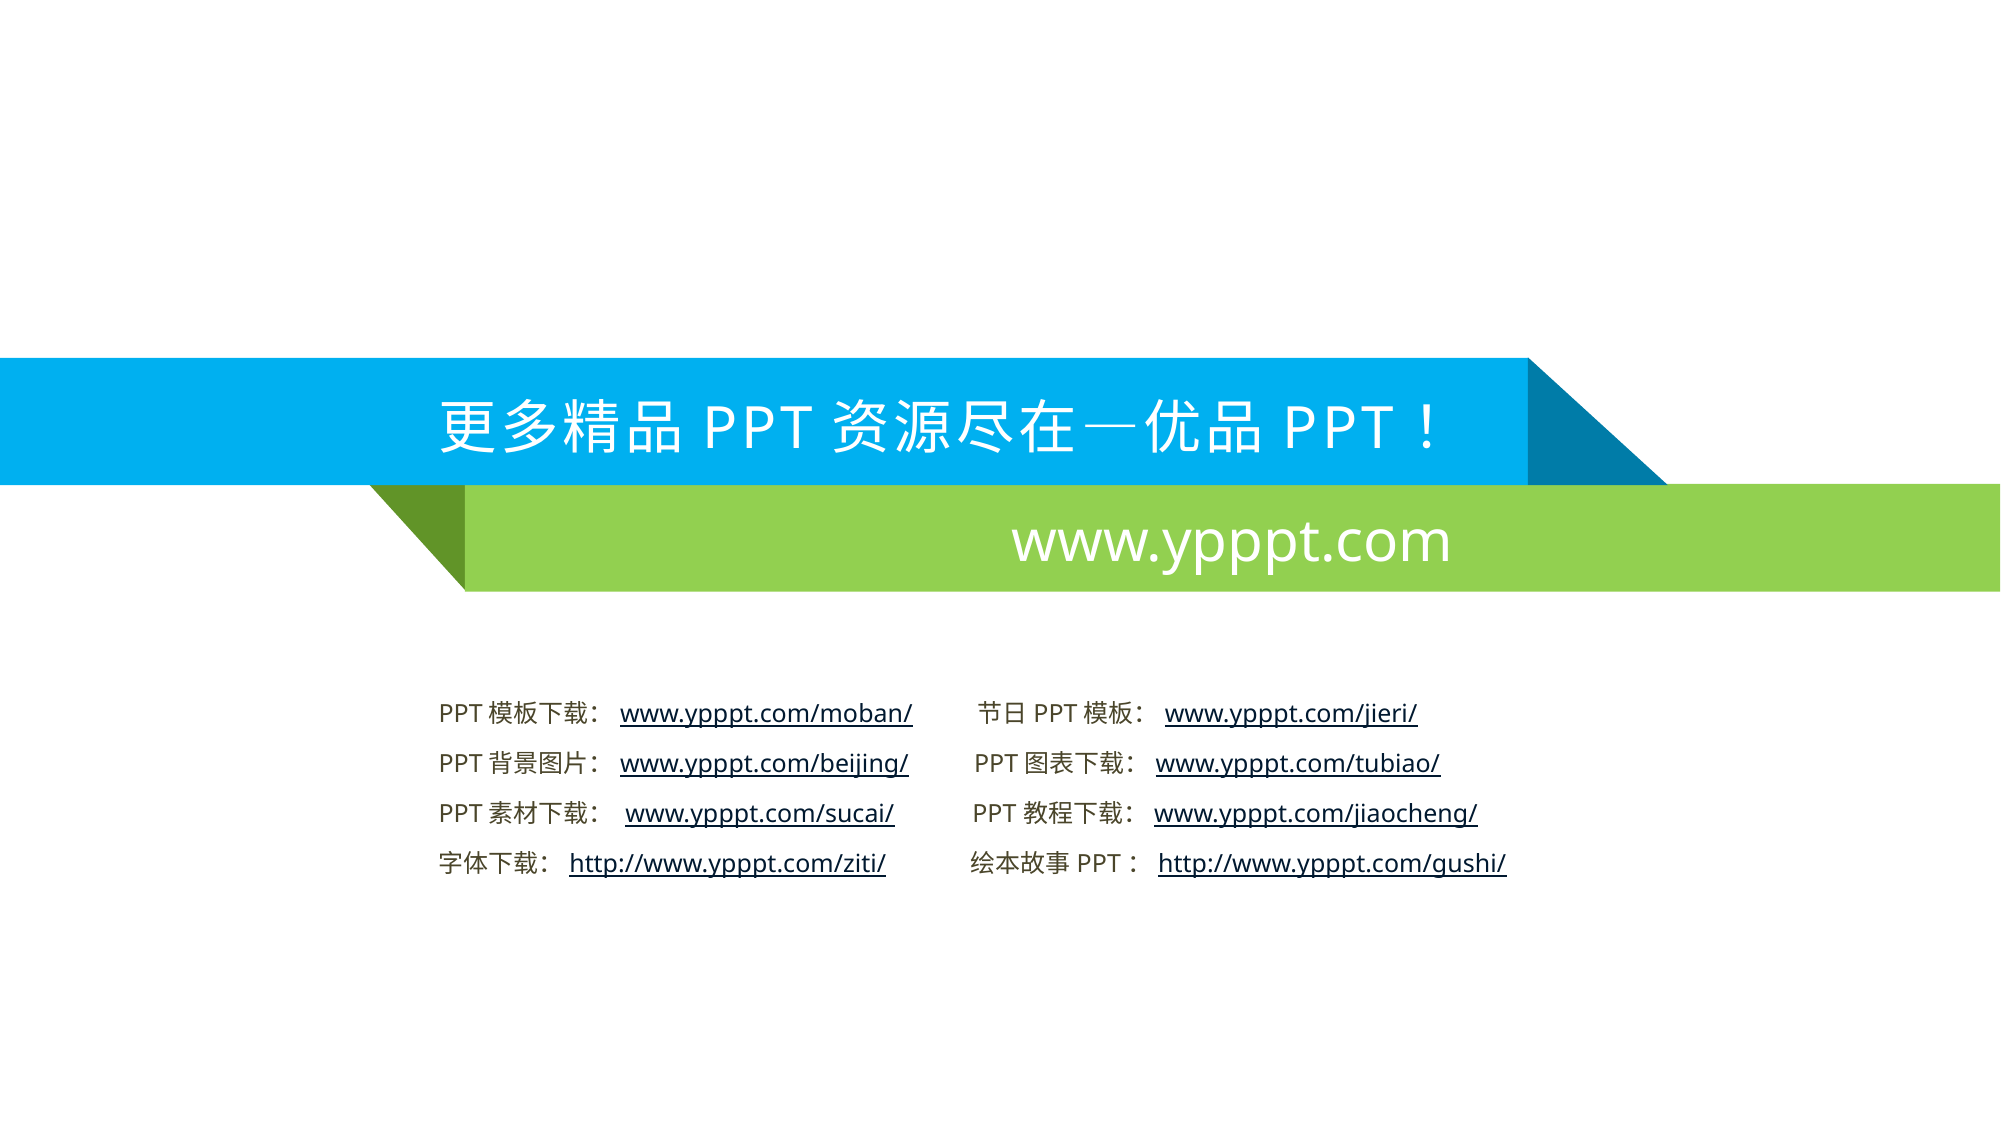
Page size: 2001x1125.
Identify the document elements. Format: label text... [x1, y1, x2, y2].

text_box [1526, 354, 1671, 487]
text_box [369, 486, 464, 591]
text_box 更多精品PPT资源尽在—优品PPT！ [0, 357, 1526, 486]
text_box www.ypppt.com [464, 483, 2001, 593]
text_box PPT模板下载：www.ypppt.com/moban/ 节日PPT模板：www.ypppt.com/jieri/ PPT背景图片：www.ypppt.com/beijing/ PPT图表下载：www.ypppt.com/tubiao/ PPT素材下载： www.ypppt.com/sucai/ PPT教程下载：www.ypppt.com/jiaocheng/ 字体下载：http://www.ypppt.com/ziti/ 绘本故事PPT：http://www.ypppt.com/gushi/ [423, 643, 1557, 921]
